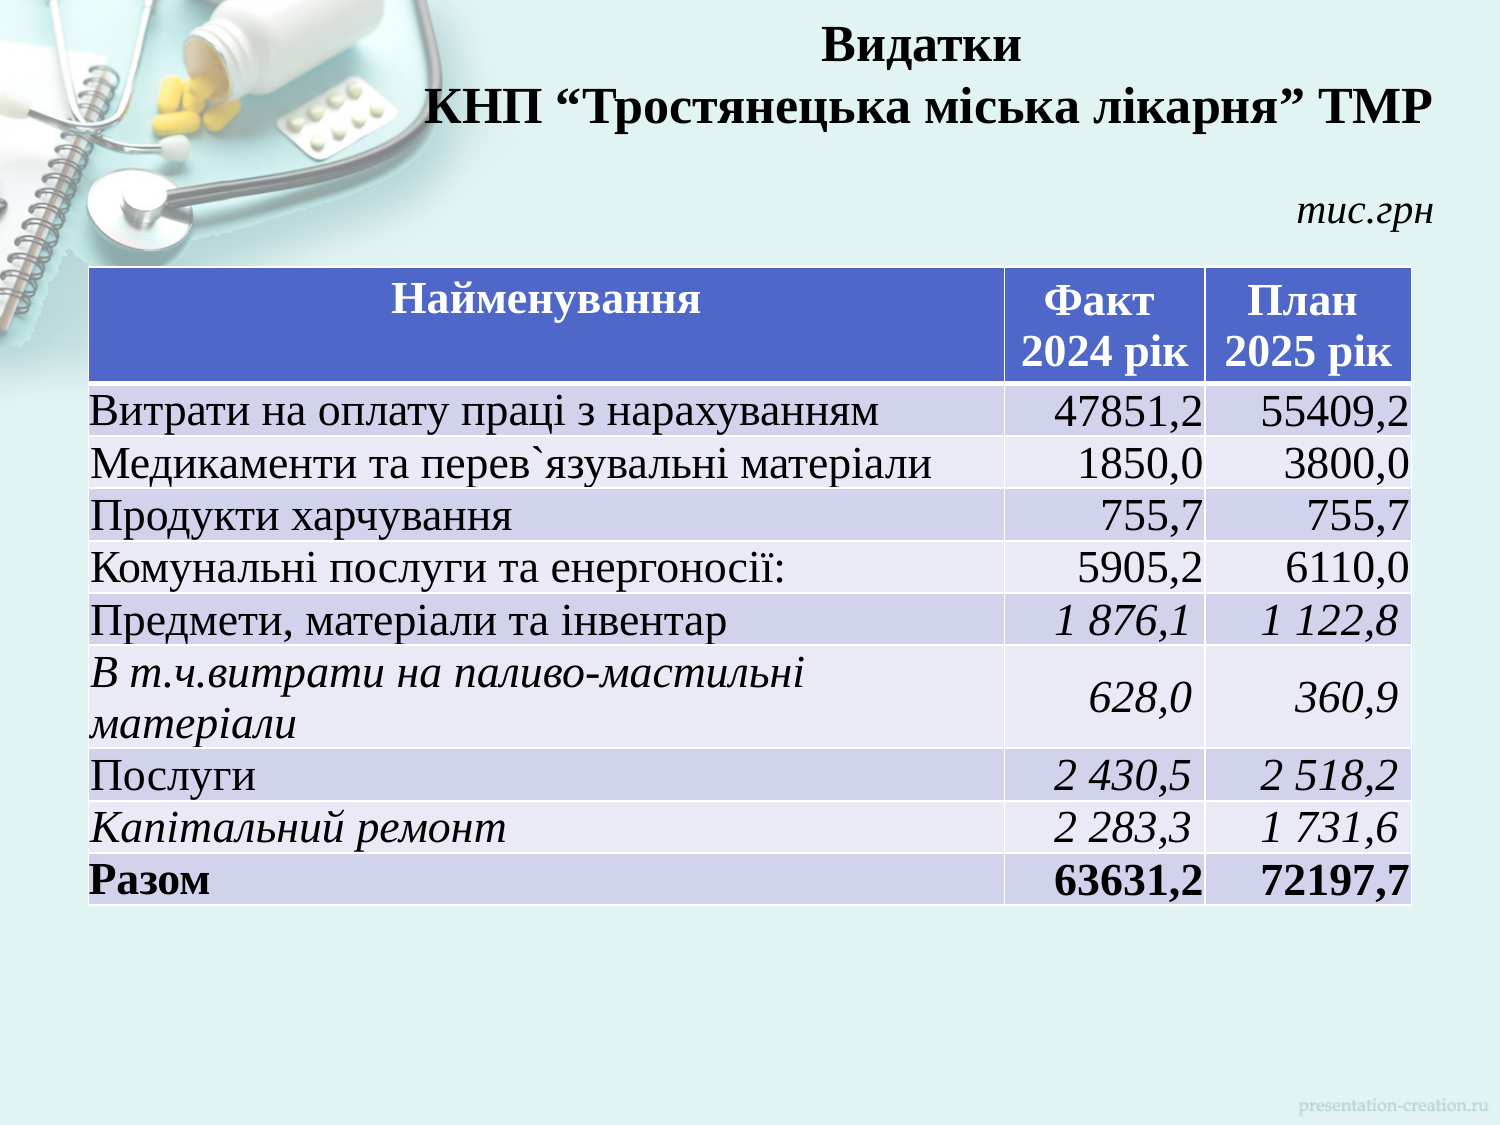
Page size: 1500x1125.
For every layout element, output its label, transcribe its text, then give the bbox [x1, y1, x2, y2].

table_cell 2 518,2 [1206, 749, 1411, 800]
table_cell 1 731,6 [1206, 802, 1411, 852]
text_box тис.грн [1281, 174, 1483, 240]
table_cell Медикаменти та перев`язувальні матеріали [89, 437, 1004, 487]
table_cell 3800,0 [1206, 437, 1411, 487]
table_cell В т.ч.витрати на паливо-мастильні матеріали [89, 646, 1004, 747]
table_cell 360,9 [1206, 646, 1411, 747]
table_cell 72197,7 [1206, 854, 1411, 904]
title Видатки КНП “Тростянецька міська лікарня” ТМР [407, 19, 1451, 124]
table_cell 47851,2 [1005, 386, 1204, 435]
table_cell 5905,2 [1005, 542, 1204, 592]
table_cell 55409,2 [1206, 386, 1411, 435]
table_cell Разом [89, 854, 1004, 904]
table_header План 2025 рік [1206, 268, 1411, 381]
table_cell 1 876,1 [1005, 594, 1204, 644]
table_header Найменування [89, 268, 1004, 381]
table_cell Капітальний ремонт [89, 802, 1004, 852]
table_cell 6110,0 [1206, 542, 1411, 592]
table_cell Продукти харчування [89, 489, 1004, 540]
table_cell Комунальні послуги та енергоносії: [89, 542, 1004, 592]
table_cell Предмети, матеріали та інвентар [89, 594, 1004, 644]
table_cell 755,7 [1206, 489, 1411, 540]
table_cell Витрати на оплату праці з нарахуванням [89, 386, 1004, 435]
table_cell 755,7 [1005, 489, 1204, 540]
table_cell 1850,0 [1005, 437, 1204, 487]
table_cell 628,0 [1005, 646, 1204, 747]
table_cell Послуги [89, 749, 1004, 800]
table_cell 1 122,8 [1206, 594, 1411, 644]
table_cell 2 430,5 [1005, 749, 1204, 800]
table_header Факт 2024 рік [1005, 268, 1204, 381]
table_cell 2 283,3 [1005, 802, 1204, 852]
table_cell 63631,2 [1005, 854, 1204, 904]
